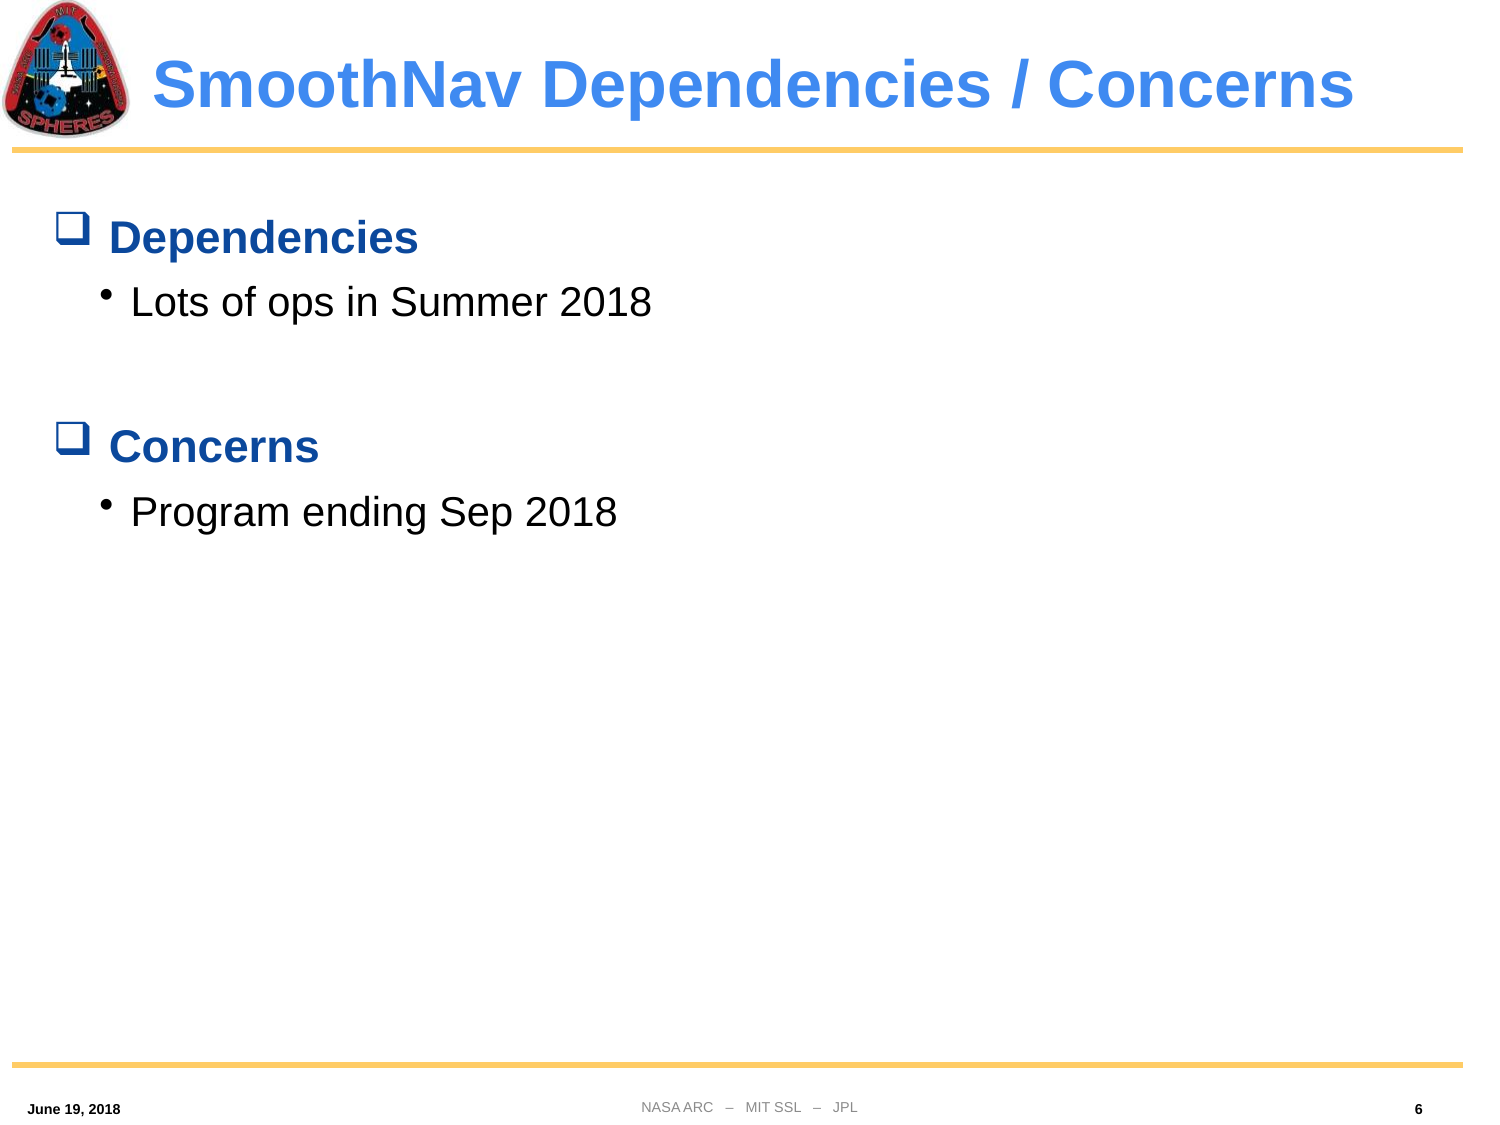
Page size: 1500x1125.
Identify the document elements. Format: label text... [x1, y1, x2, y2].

list Dependencies Lots of ops in Summer 2018 Concerns Program ending Sep 2018 [37, 199, 1463, 1013]
picture [0, 0, 131, 139]
footer NASA ARC – MIT SSL – JPL [512, 1077, 988, 1120]
title SmoothNav Dependencies / Concerns [137, 24, 1500, 138]
